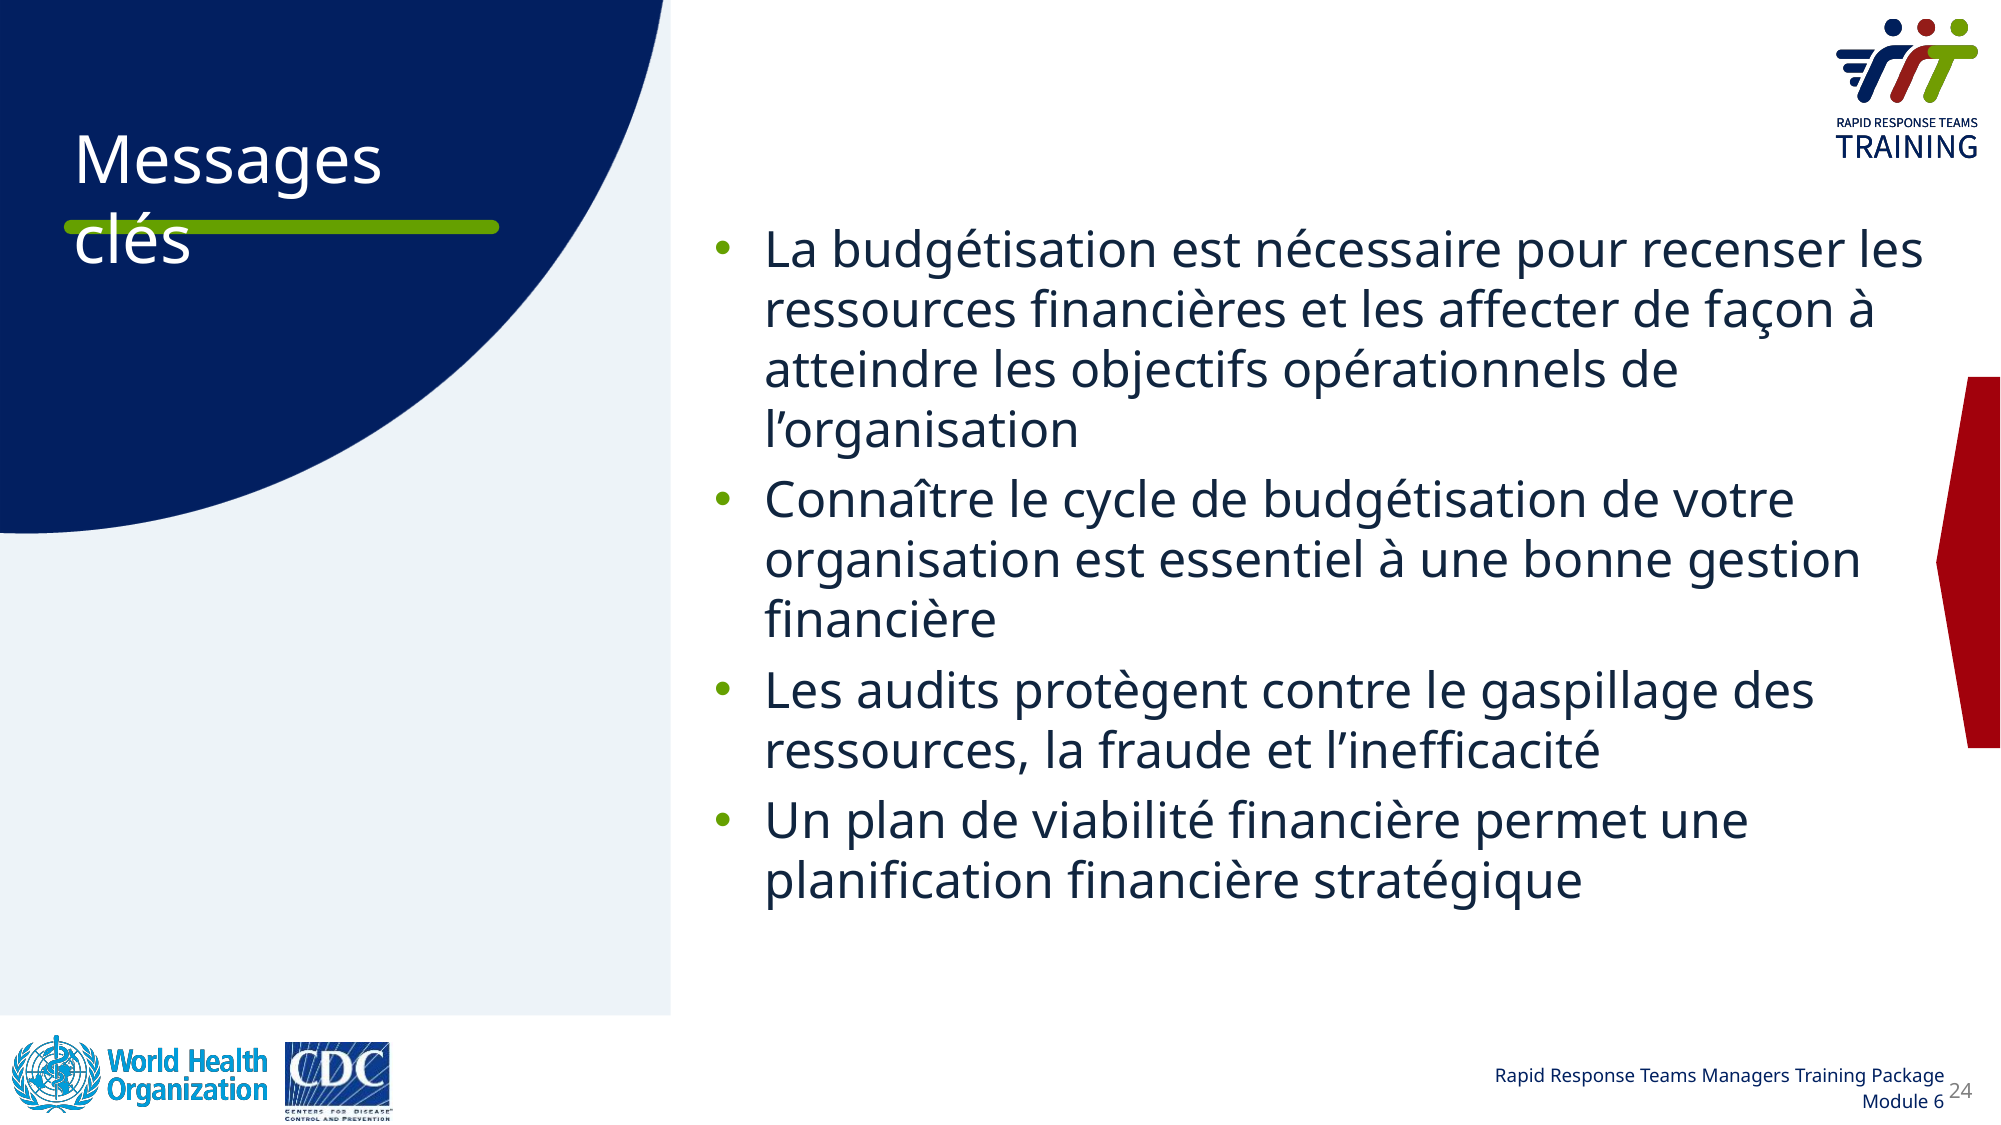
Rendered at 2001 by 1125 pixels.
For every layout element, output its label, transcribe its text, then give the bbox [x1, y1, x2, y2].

picture [30, 1083, 37, 1091]
picture [1835, 19, 1978, 167]
picture [36, 1088, 78, 1105]
picture [285, 1042, 393, 1121]
picture [12, 1083, 48, 1113]
picture [0, 0, 670, 538]
picture [12, 1035, 54, 1068]
picture [46, 1056, 54, 1062]
picture [24, 1054, 36, 1087]
slide_number 24 [1926, 1070, 1996, 1123]
picture [34, 1054, 43, 1078]
list La budgétisation est nécessaire pour recenser les ressources financières et les affecter de façon à atteindre les objectifs opérationnels de l’organisation Connaître le cycle de budgétisation de votre organisation est essentiel à une bonne gestion financière Les audits protègent contre le gaspillage des ressources, la fraude et l’inefficacité Un plan de viabilité financière permet une planification financière stratégique [700, 137, 1937, 1049]
picture [22, 1062, 26, 1077]
picture [50, 1108, 62, 1113]
picture [40, 1062, 47, 1070]
picture [59, 1035, 267, 1113]
picture [71, 1053, 90, 1091]
